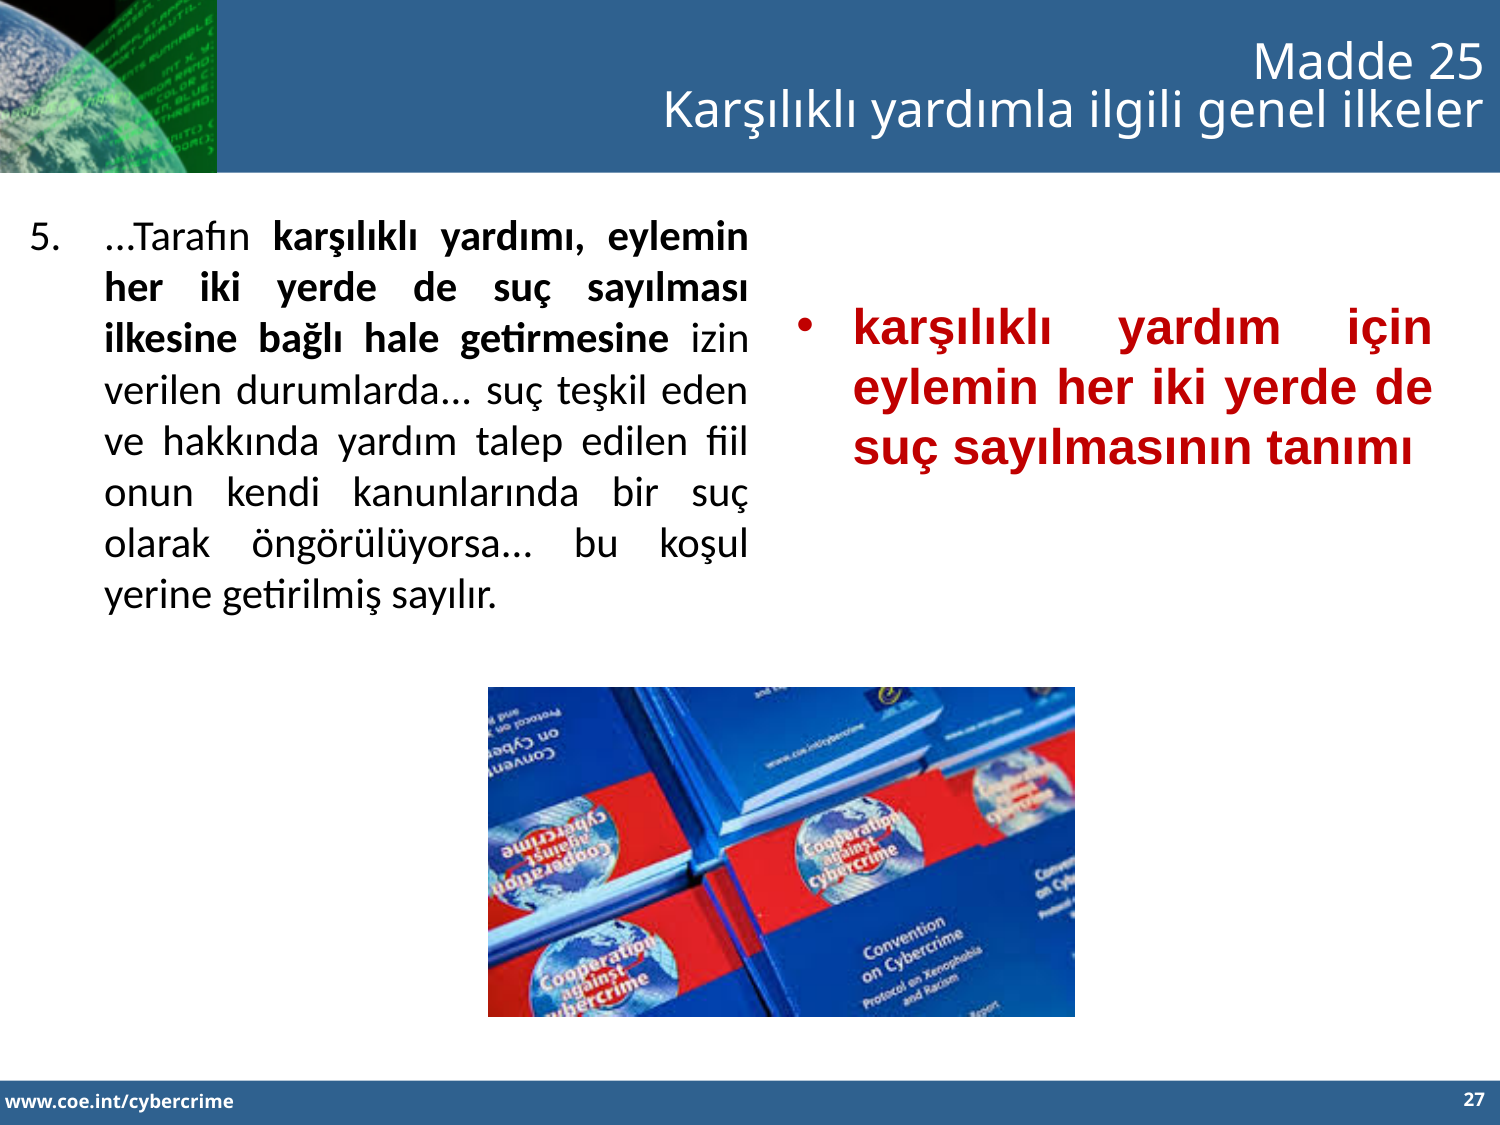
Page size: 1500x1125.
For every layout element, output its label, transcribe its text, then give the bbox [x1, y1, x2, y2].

text_box ...Tarafın karşılıklı yardımı, eylemin her iki yerde de suç sayılması ilkesine bağlı hale getirmesine izin verilen durumlarda... suç teşkil eden ve hakkında yardım talep edilen fiil onun kendi kanunlarında bir suç olarak öngörülüyorsa... bu koşul yerine getirilmiş sayılır. [14, 200, 765, 625]
text_box karşılıklı yardım için eylemin her iki yerde de suç sayılmasının tanımı [781, 287, 1449, 482]
text_box Madde 25 Karşılıklı yardımla ilgili genel ilkeler [252, 13, 1500, 166]
picture [0, 1, 217, 173]
slide_number 27 [1149, 1079, 1500, 1125]
picture [488, 687, 1075, 1017]
